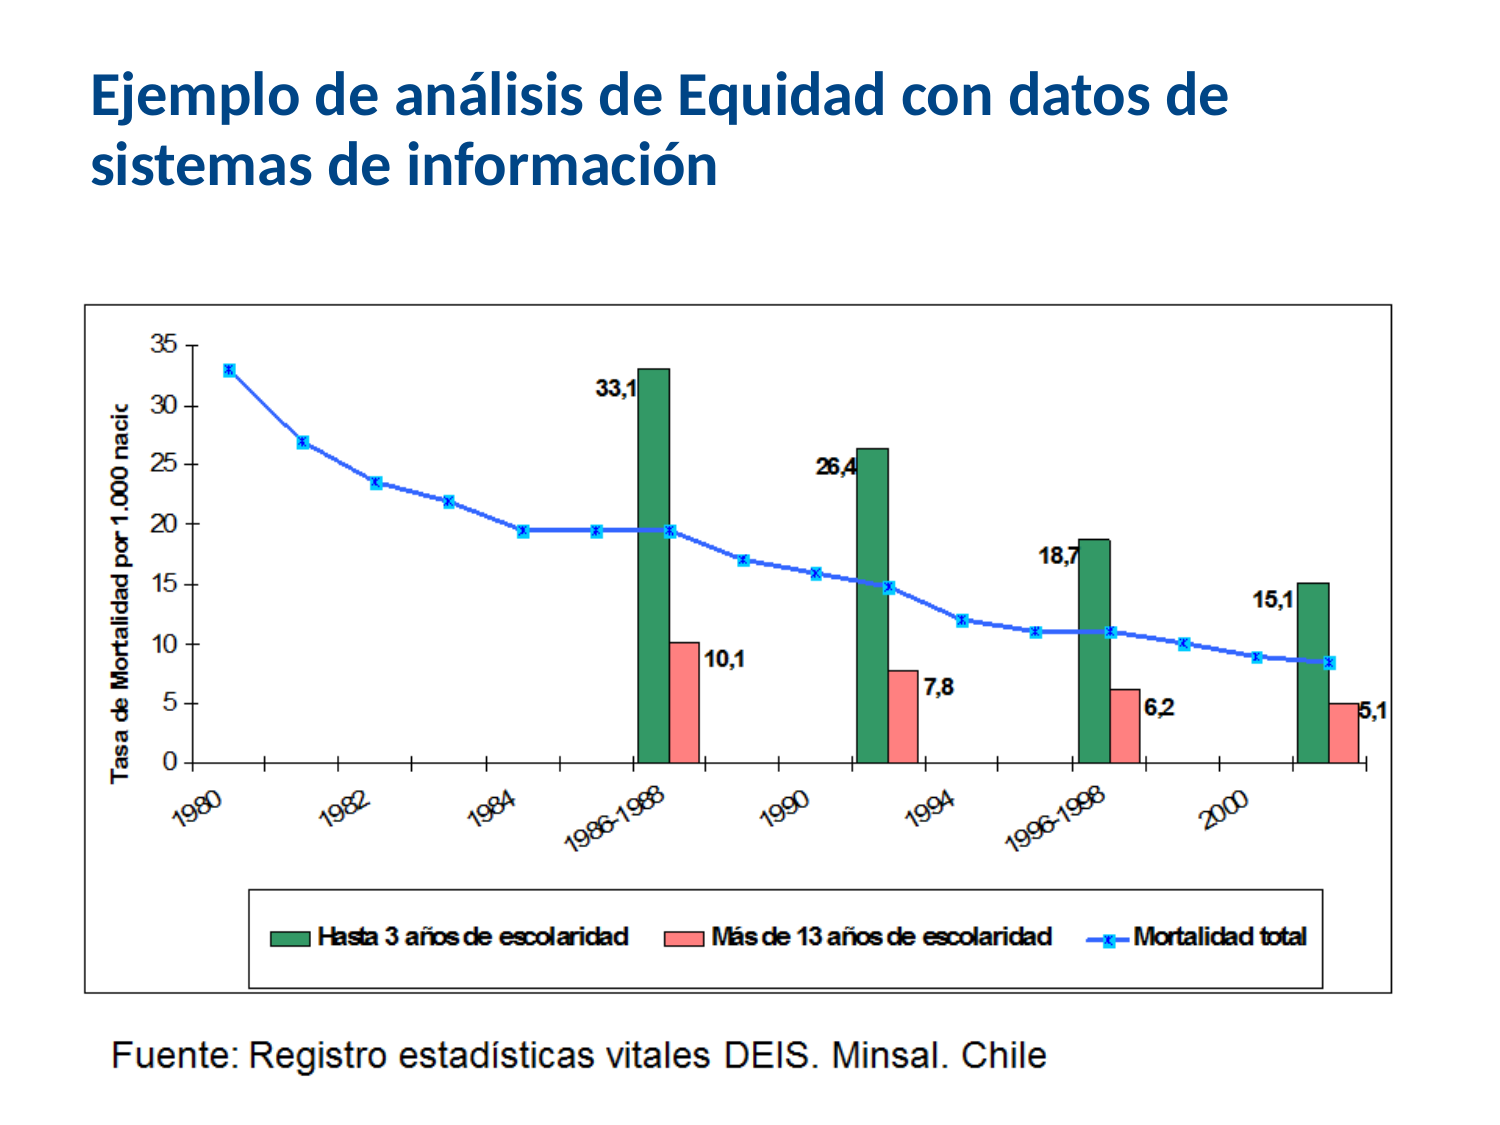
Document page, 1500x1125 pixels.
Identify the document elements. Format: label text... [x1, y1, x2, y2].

picture [74, 295, 1405, 1005]
picture [89, 1017, 1391, 1098]
title Ejemplo de análisis de Equidad con datos de sistemas de información [75, 45, 1425, 264]
